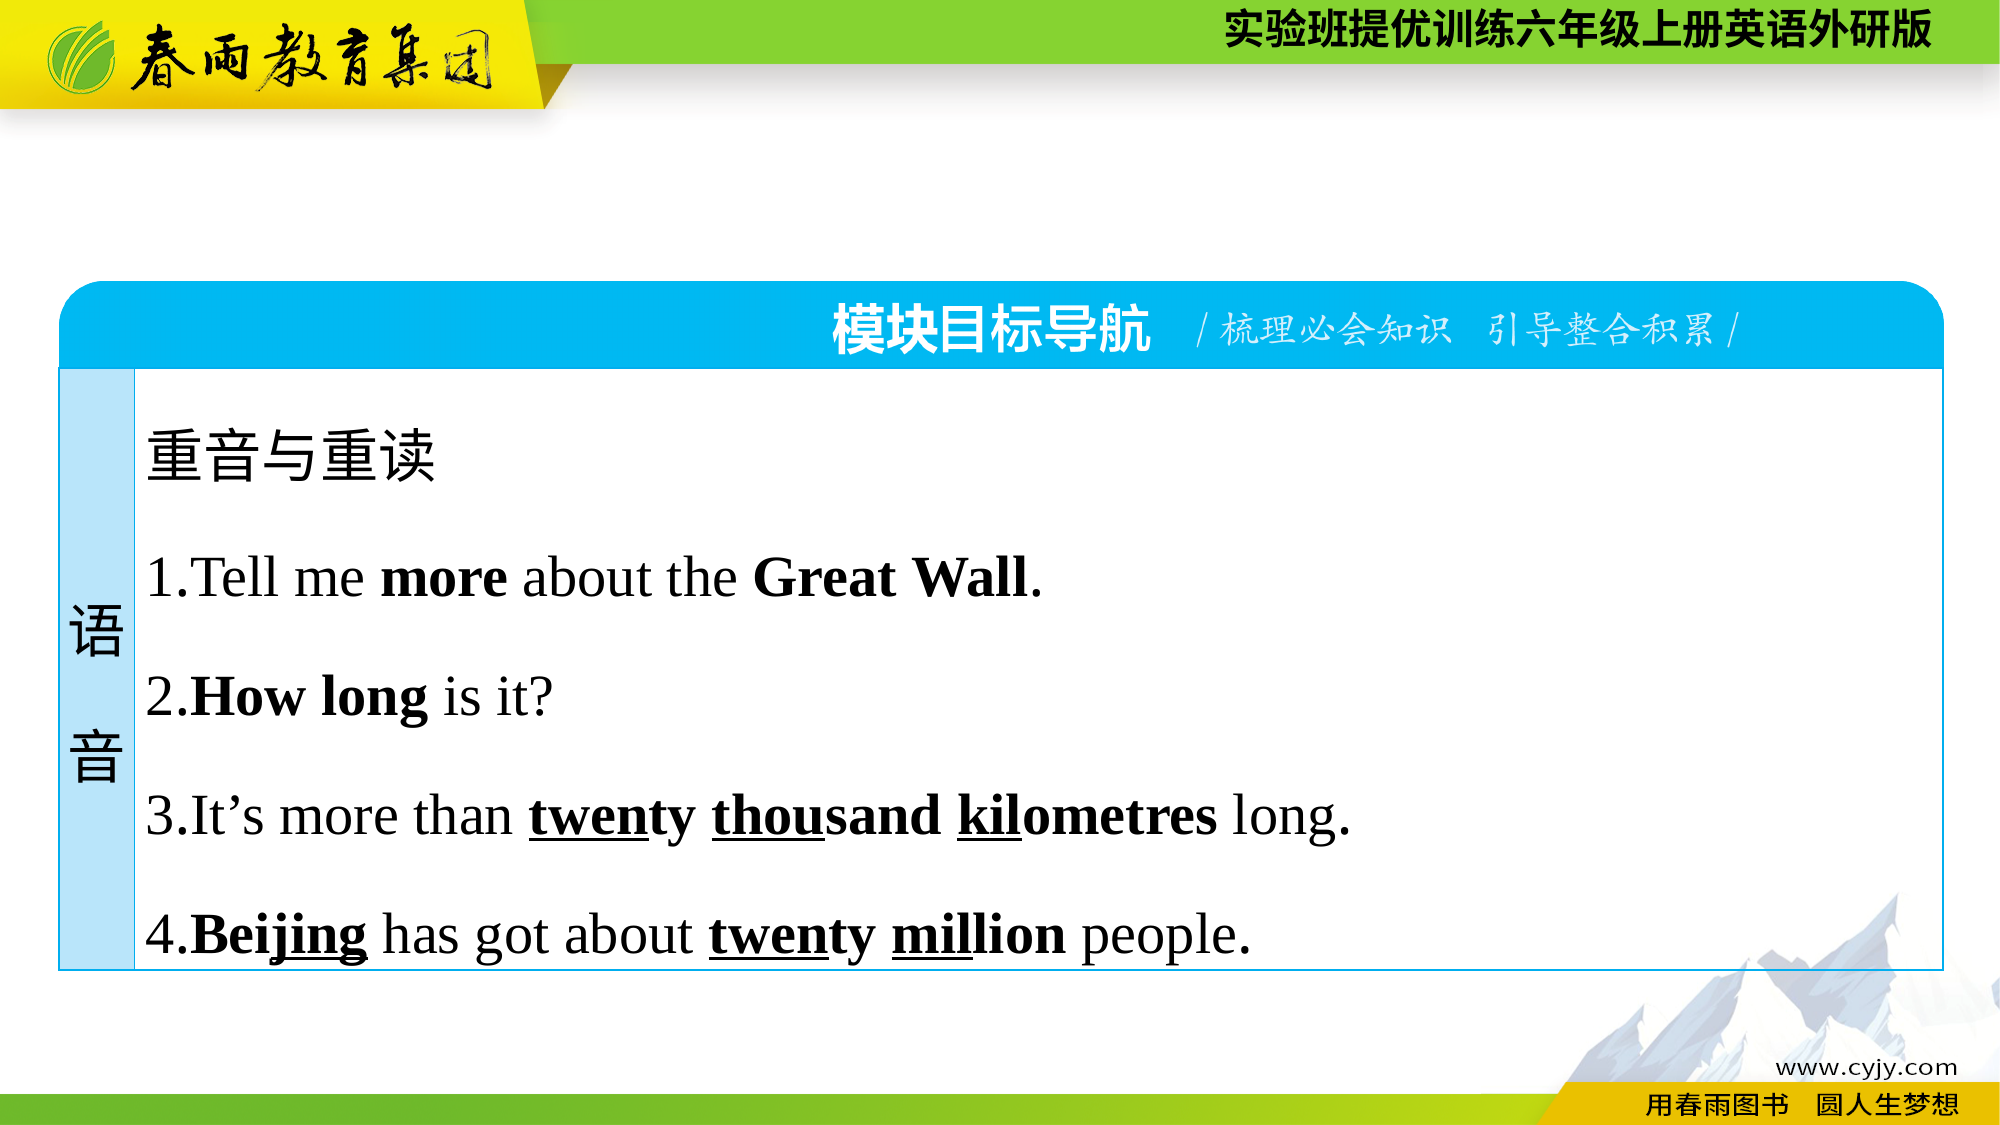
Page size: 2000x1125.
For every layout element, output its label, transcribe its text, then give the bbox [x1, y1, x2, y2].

picture [0, 0, 2000, 1125]
table_header 语 音 [60, 379, 134, 969]
table_header 重音与重读 1.Tell me more about the Great Wall. 2.How long is it? 3.It’s more than twenty thousand kilometres long. 4.Beijing has got about twenty million people. [135, 380, 1942, 969]
